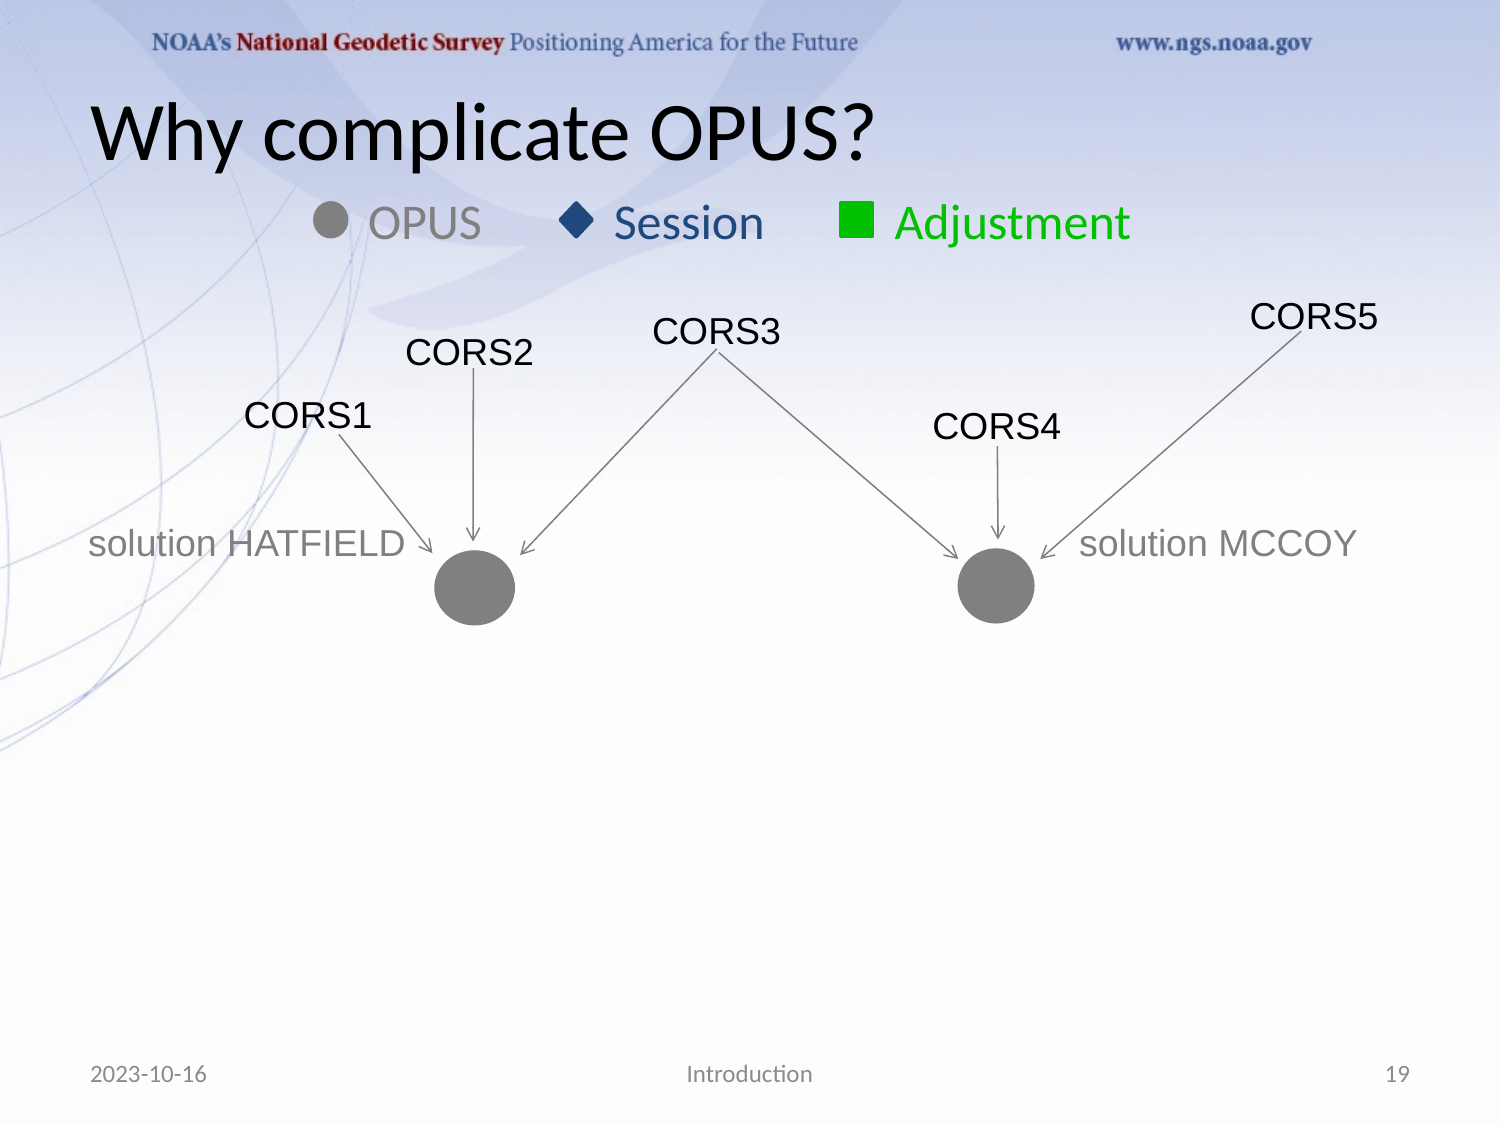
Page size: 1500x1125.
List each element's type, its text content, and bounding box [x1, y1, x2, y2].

slide_number 19 [1074, 1042, 1425, 1103]
footer Introduction [512, 1042, 988, 1103]
text_box CORS2 [390, 321, 549, 347]
text_box solution MCCOY [1306, 511, 1373, 572]
text_box CORS5 [1234, 285, 1394, 345]
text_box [718, 330, 1302, 622]
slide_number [75, 1042, 425, 1103]
text_box solution HATFIELD [73, 511, 333, 572]
picture [0, 0, 1500, 1125]
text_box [314, 181, 1148, 258]
text_box CORS1 [228, 383, 333, 444]
title Why complicate OPUS? [74, 74, 1426, 181]
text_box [338, 348, 714, 624]
text_box CORS3 [637, 299, 797, 347]
